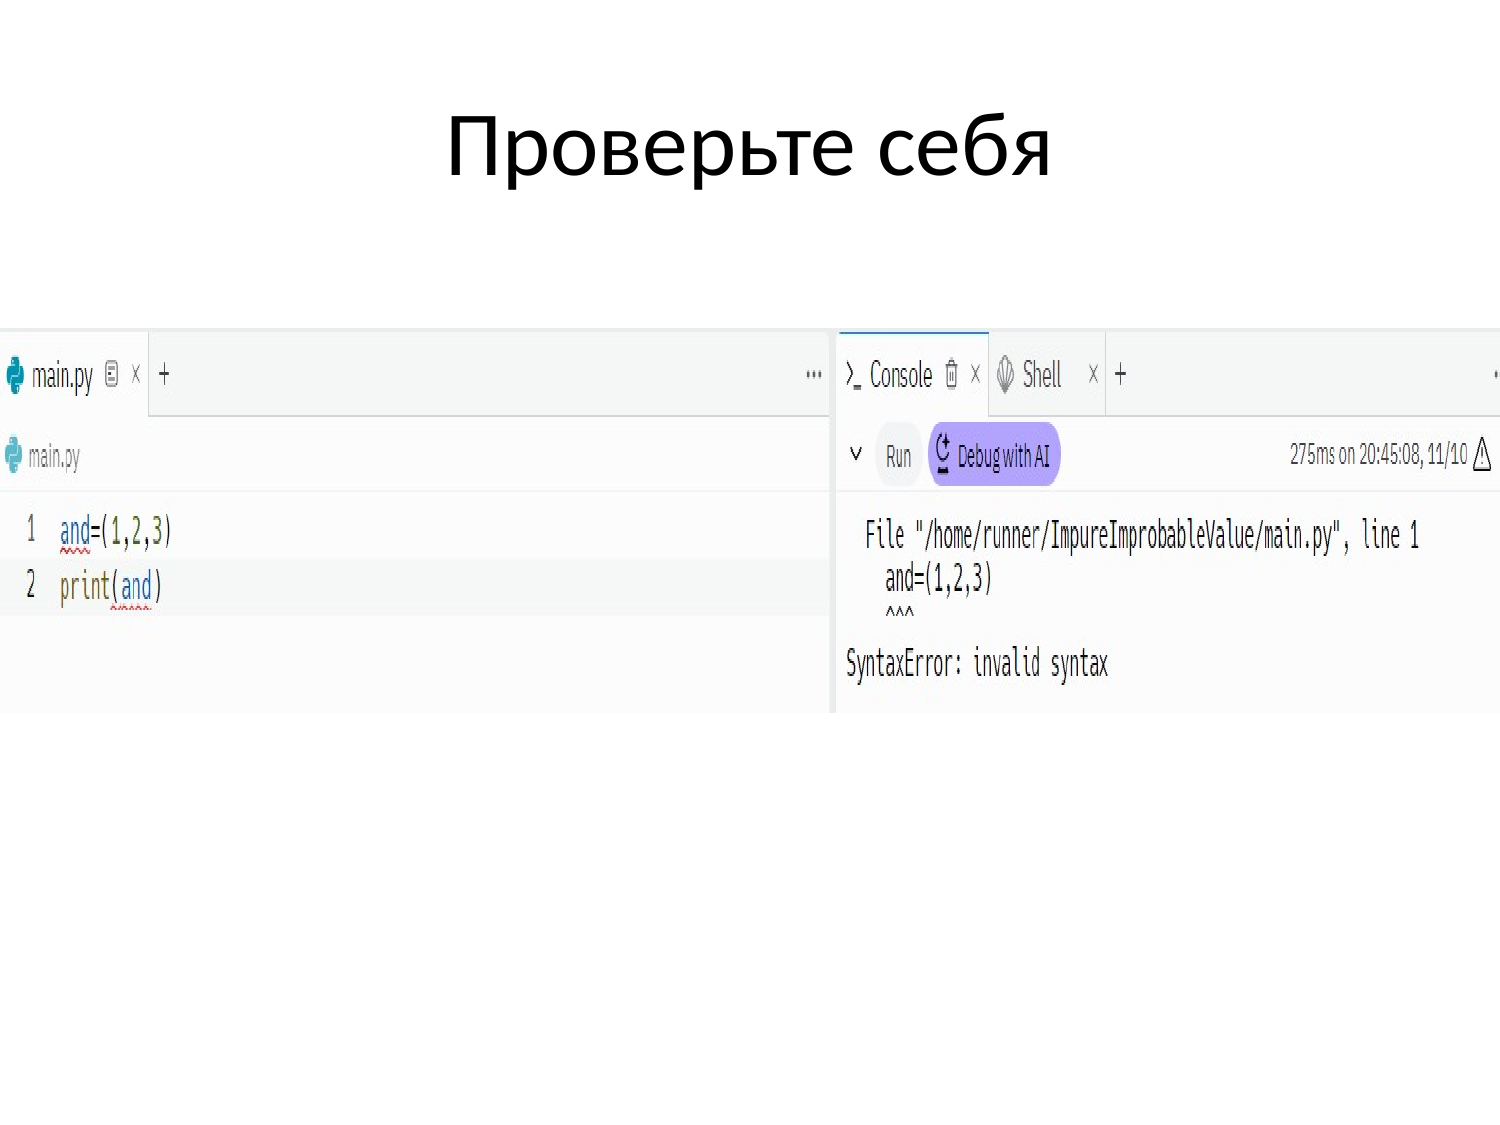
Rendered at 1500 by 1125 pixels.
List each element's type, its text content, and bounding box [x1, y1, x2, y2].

title Проверьте себя [75, 45, 1425, 233]
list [0, 327, 1500, 713]
